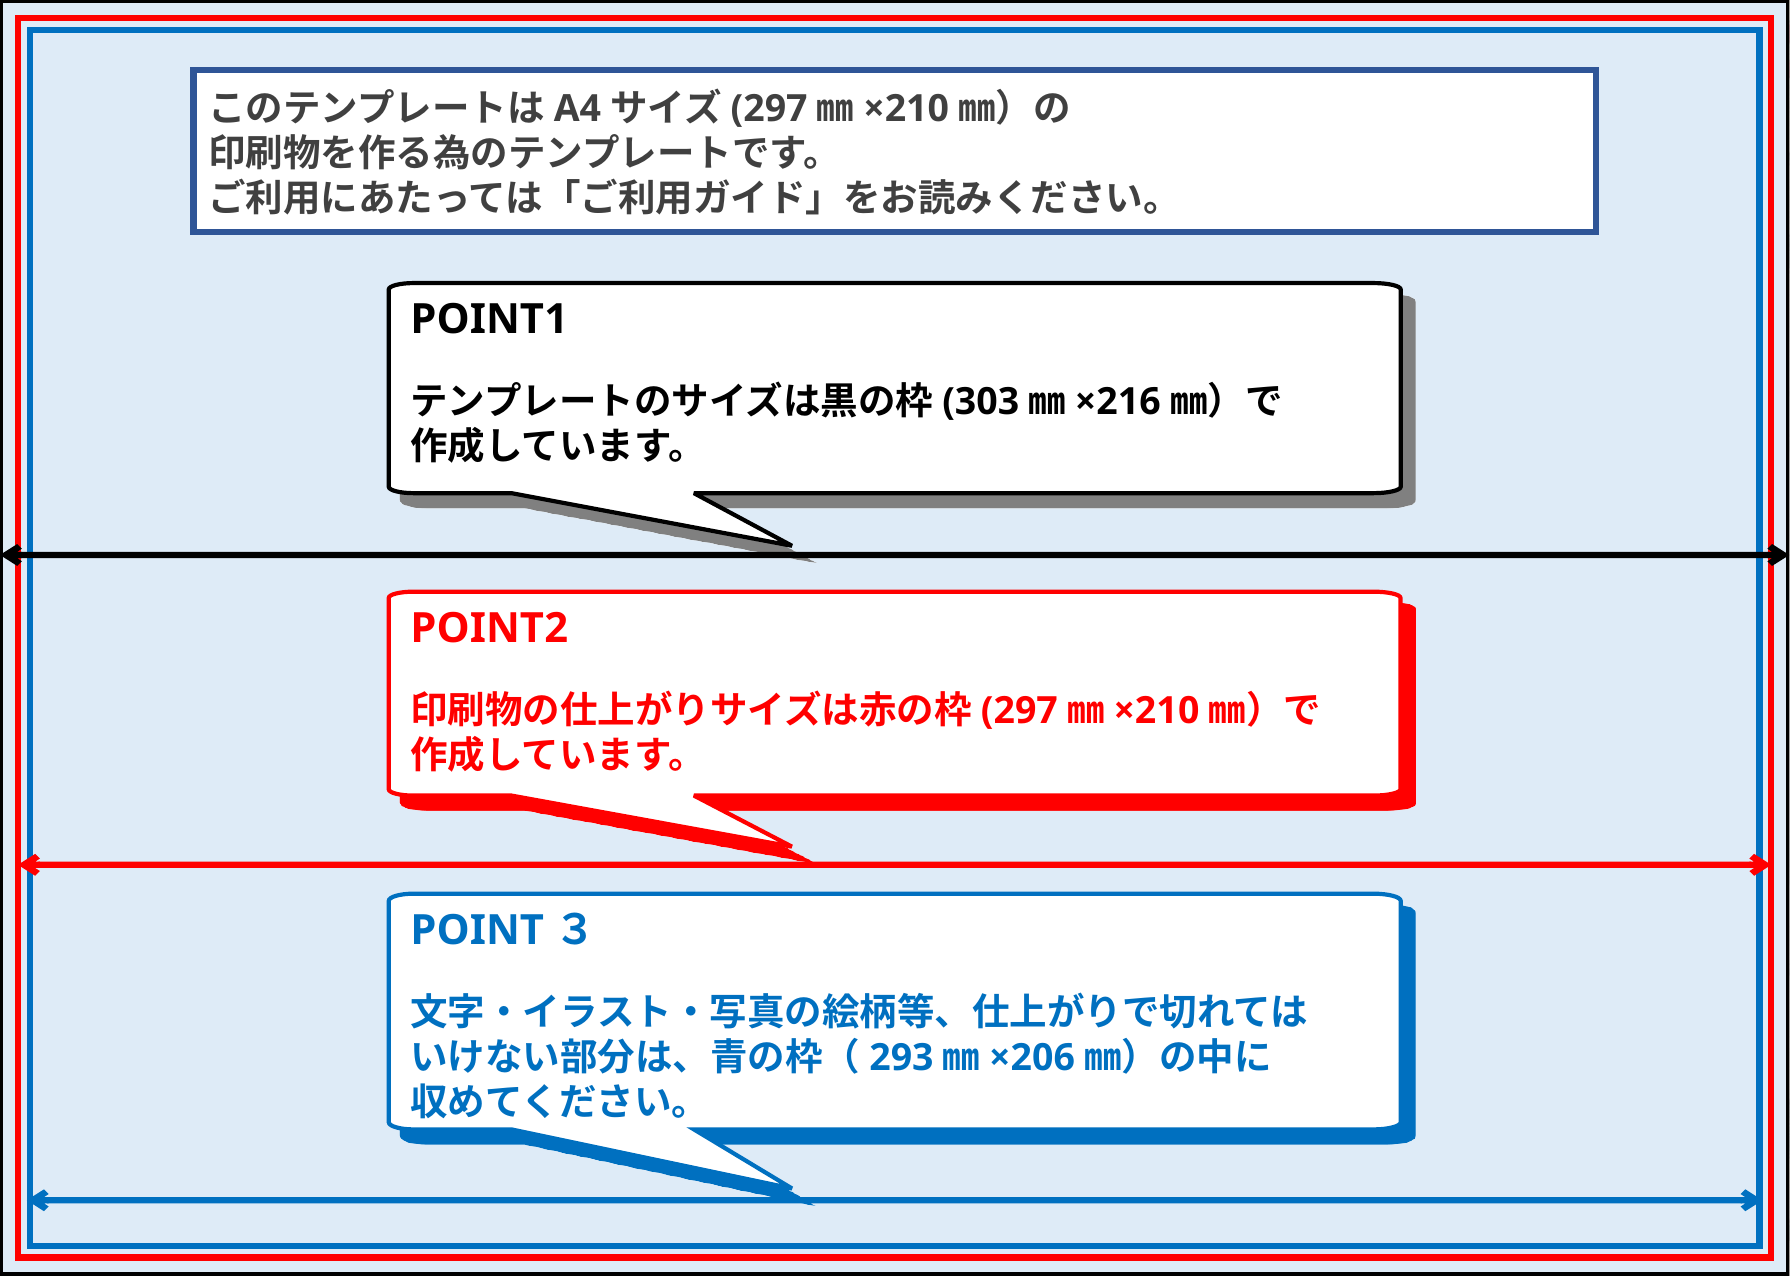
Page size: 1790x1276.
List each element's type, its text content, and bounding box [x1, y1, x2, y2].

text_box POINT1 テンプレートのサイズは黒の枠(303㎜×216㎜）で 作成しています。 [388, 283, 1401, 546]
text_box POINT2 印刷物の仕上がりサイズは赤の枠(297㎜×210㎜）で 作成しています。 [388, 591, 1401, 847]
text_box [29, 865, 1761, 1200]
text_box [1761, 556, 1772, 864]
text_box [17, 17, 1772, 554]
text_box このテンプレートはA4サイズ(297㎜×210㎜）の 印刷物を作る為のテンプレートです。 ご利用にあたっては「ご利用ガイド」をお読みください。 [192, 69, 1597, 233]
text_box [29, 556, 1761, 864]
text_box [29, 1201, 1761, 1247]
text_box [26, 1193, 1763, 1208]
text_box [0, 0, 1790, 554]
text_box POINT３ 文字・イラスト・写真の絵柄等、仕上がりで切れては いけない部分は、青の枠（293㎜×206㎜）の中に 収めてください。 [388, 893, 1401, 1189]
text_box [0, 547, 1790, 563]
text_box [0, 556, 1790, 1276]
text_box [17, 556, 29, 864]
text_box [29, 29, 1761, 554]
text_box [17, 865, 1772, 1259]
